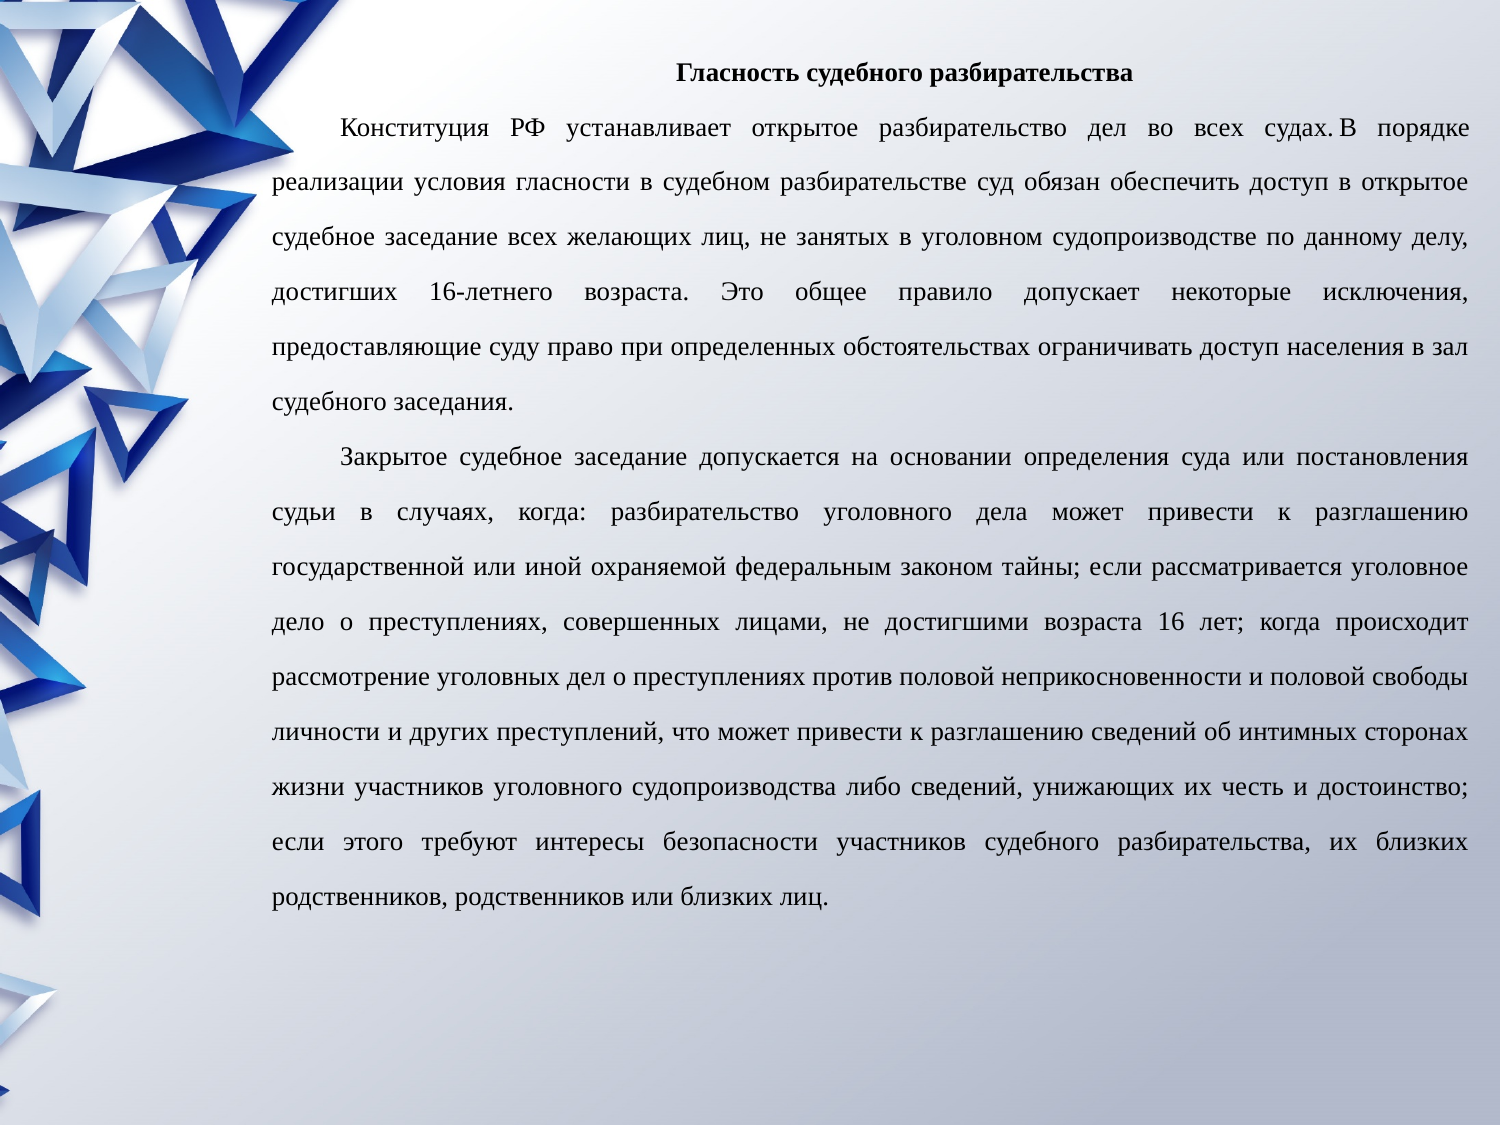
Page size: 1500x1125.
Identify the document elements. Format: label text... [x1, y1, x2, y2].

list Гласность судебного разбирательства Конституция РФ устанавливает открытое разбирательство дел во всех судах. В порядке реализации условия гласности в судебном разбирательстве суд обязан обеспечить доступ в открытое судебное заседание всех желающих лиц, не занятых в уголовном судопроизводстве по данному делу, достигших 16-летнего возраста. Это общее правило допускает некоторые исключения, предоставляющие суду право при определенных обстоятельствах ограничивать доступ населения в зал судебного заседания. Закрытое судебное заседание допускается на основании определения суда или постановления судьи в случаях, когда: разбирательство уголовного дела может привести к разглашению государственной или иной охраняемой федеральным законом тайны; если рассматривается уголовное дело о преступлениях, совершенных лицами, не достигшими возраста 16 лет; когда происходит рассмотрение уголовных дел о преступлениях против половой неприкосновенности и половой свободы личности и других преступлений, что может привести к разглашению сведений об интимных сторонах жизни участников уголовного судопроизводства либо сведений, унижающих их честь и достоинство; если этого требуют интересы безопасности участников судебного разбирательства, их близких родственников, родственников или близких лиц. [256, 23, 1485, 938]
picture [0, 0, 1500, 1125]
